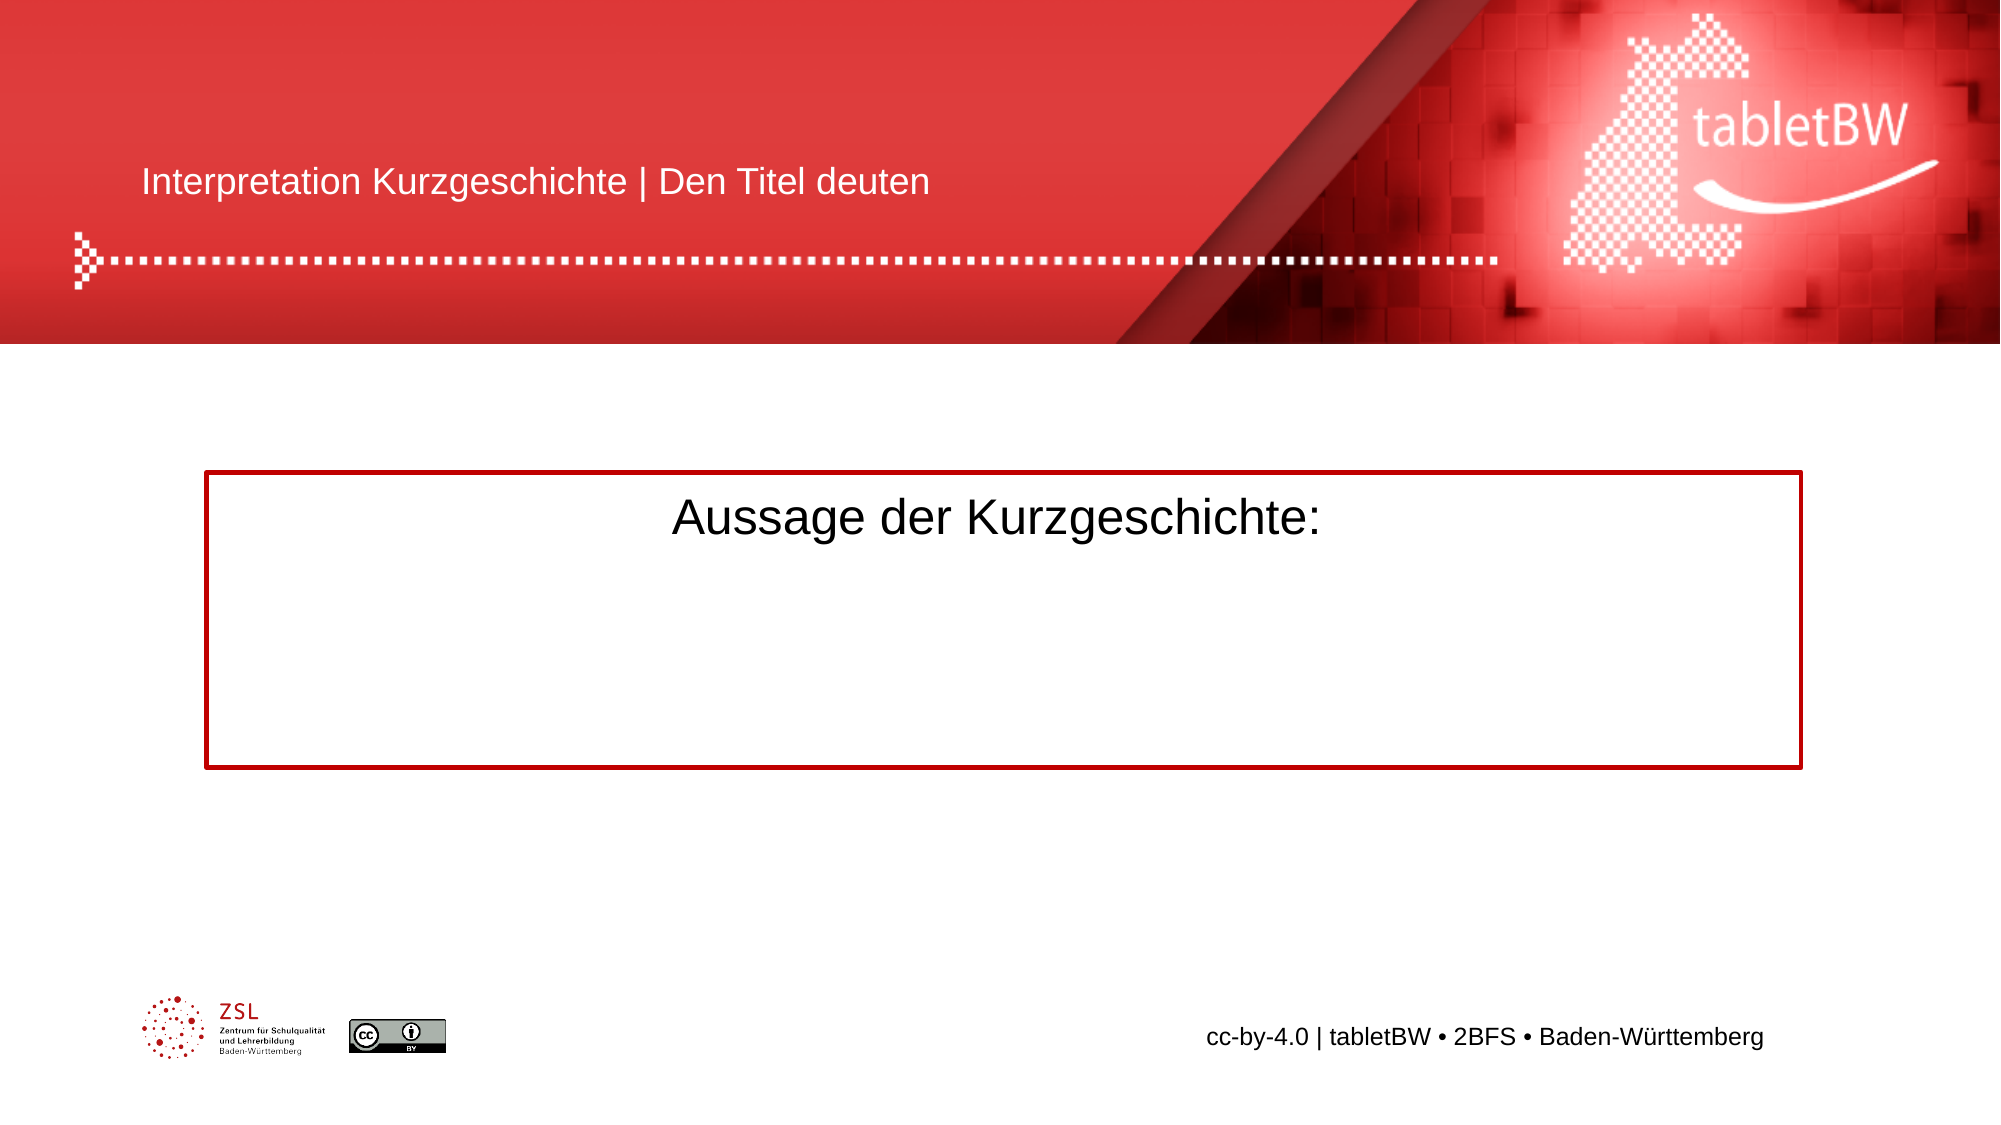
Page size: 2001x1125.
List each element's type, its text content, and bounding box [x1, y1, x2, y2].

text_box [126, 980, 1783, 1059]
picture [0, 0, 2000, 344]
text_box Aussage der Kurzgeschichte: [206, 472, 1802, 768]
